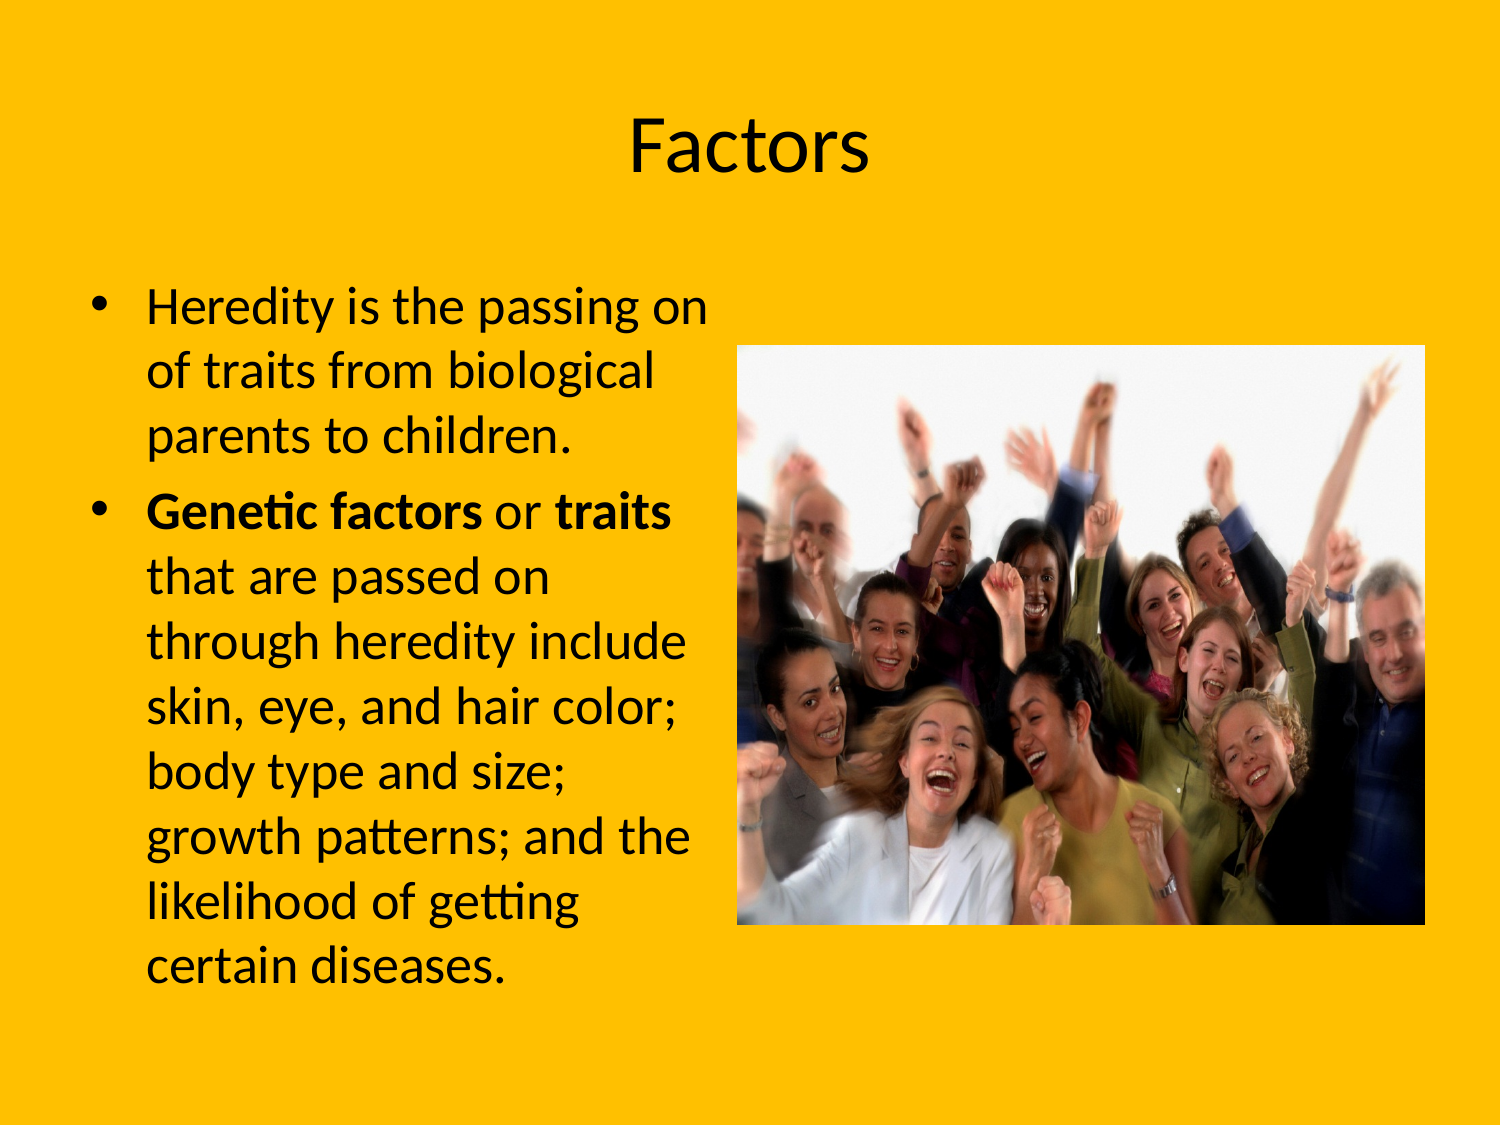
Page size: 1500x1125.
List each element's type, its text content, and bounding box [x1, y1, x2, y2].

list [737, 345, 1426, 926]
title Factors [75, 45, 1425, 233]
list Heredity is the passing on of traits from biological parents to children. Genetic factors or traits that are passed on through heredity include skin, eye, and hair color; body type and size; growth patterns; and the likelihood of getting certain diseases. [75, 262, 738, 1005]
